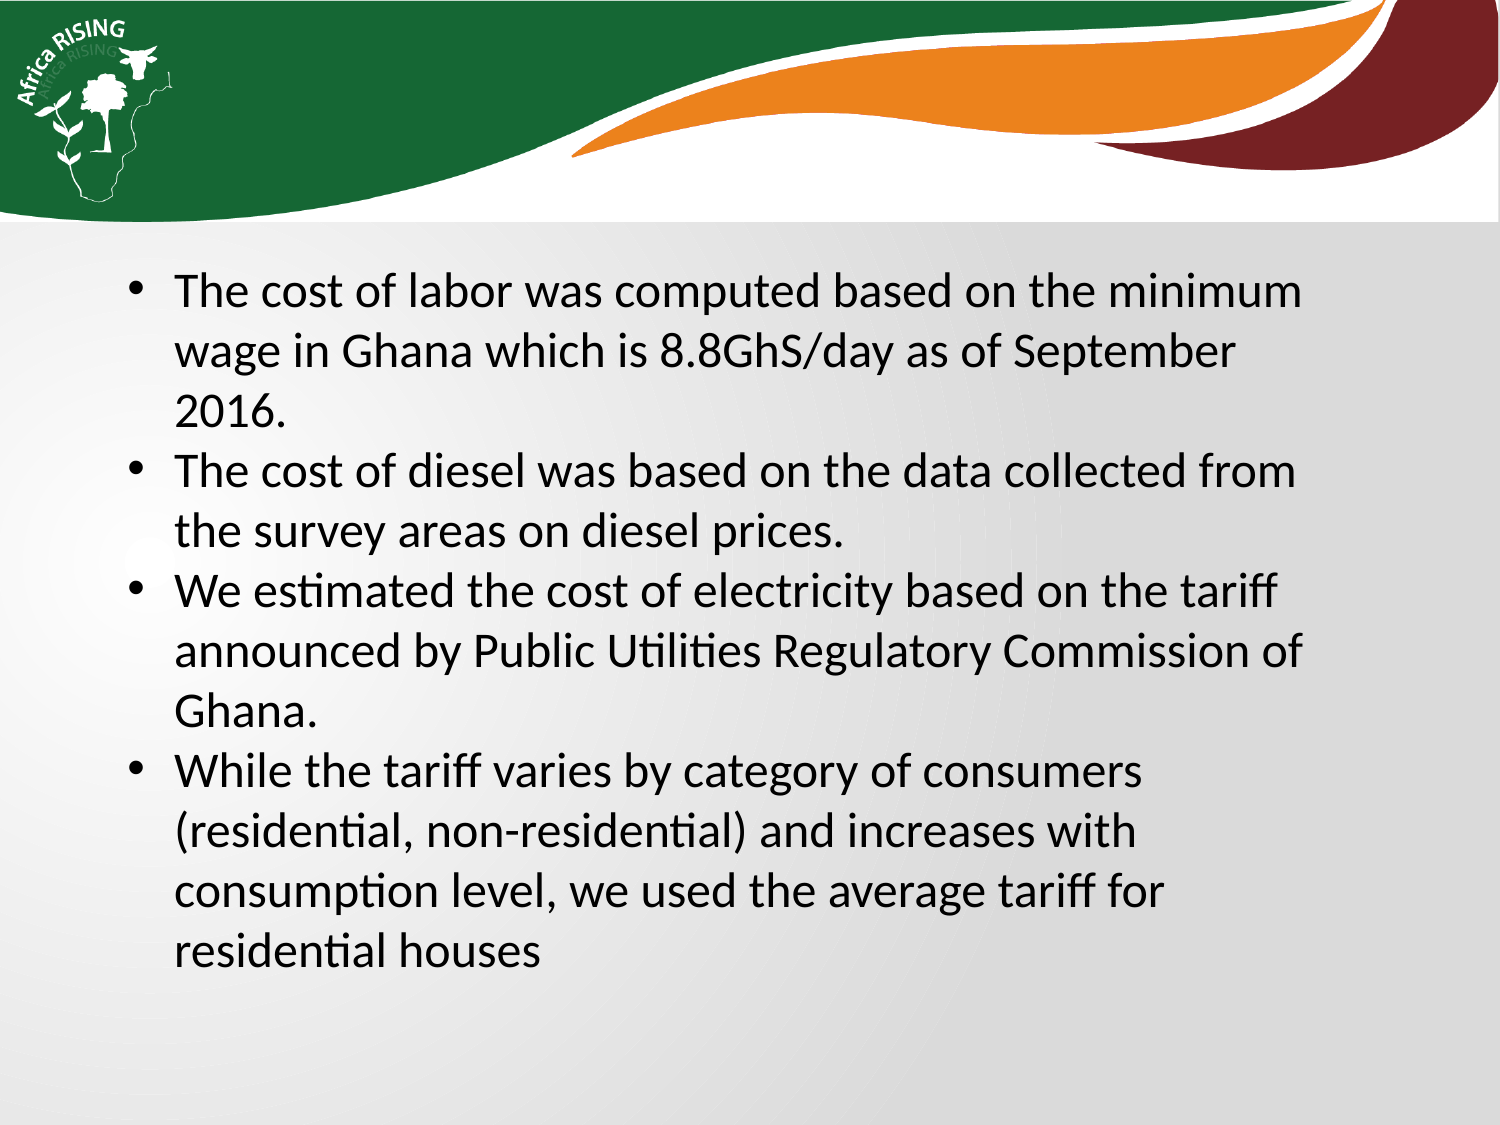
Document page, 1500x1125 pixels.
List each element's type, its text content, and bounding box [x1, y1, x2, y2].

text_box The cost of labor was computed based on the minimum wage in Ghana which is 8.8GhS/day as of September 2016. The cost of diesel was based on the data collected from the survey areas on diesel prices. We estimated the cost of electricity based on the tariff announced by Public Utilities Regulatory Commission of Ghana. While the tariff varies by category of consumers (residential, non-residential) and increases with consumption level, we used the average tariff for residential houses [112, 249, 1350, 1030]
picture [0, 0, 1499, 222]
